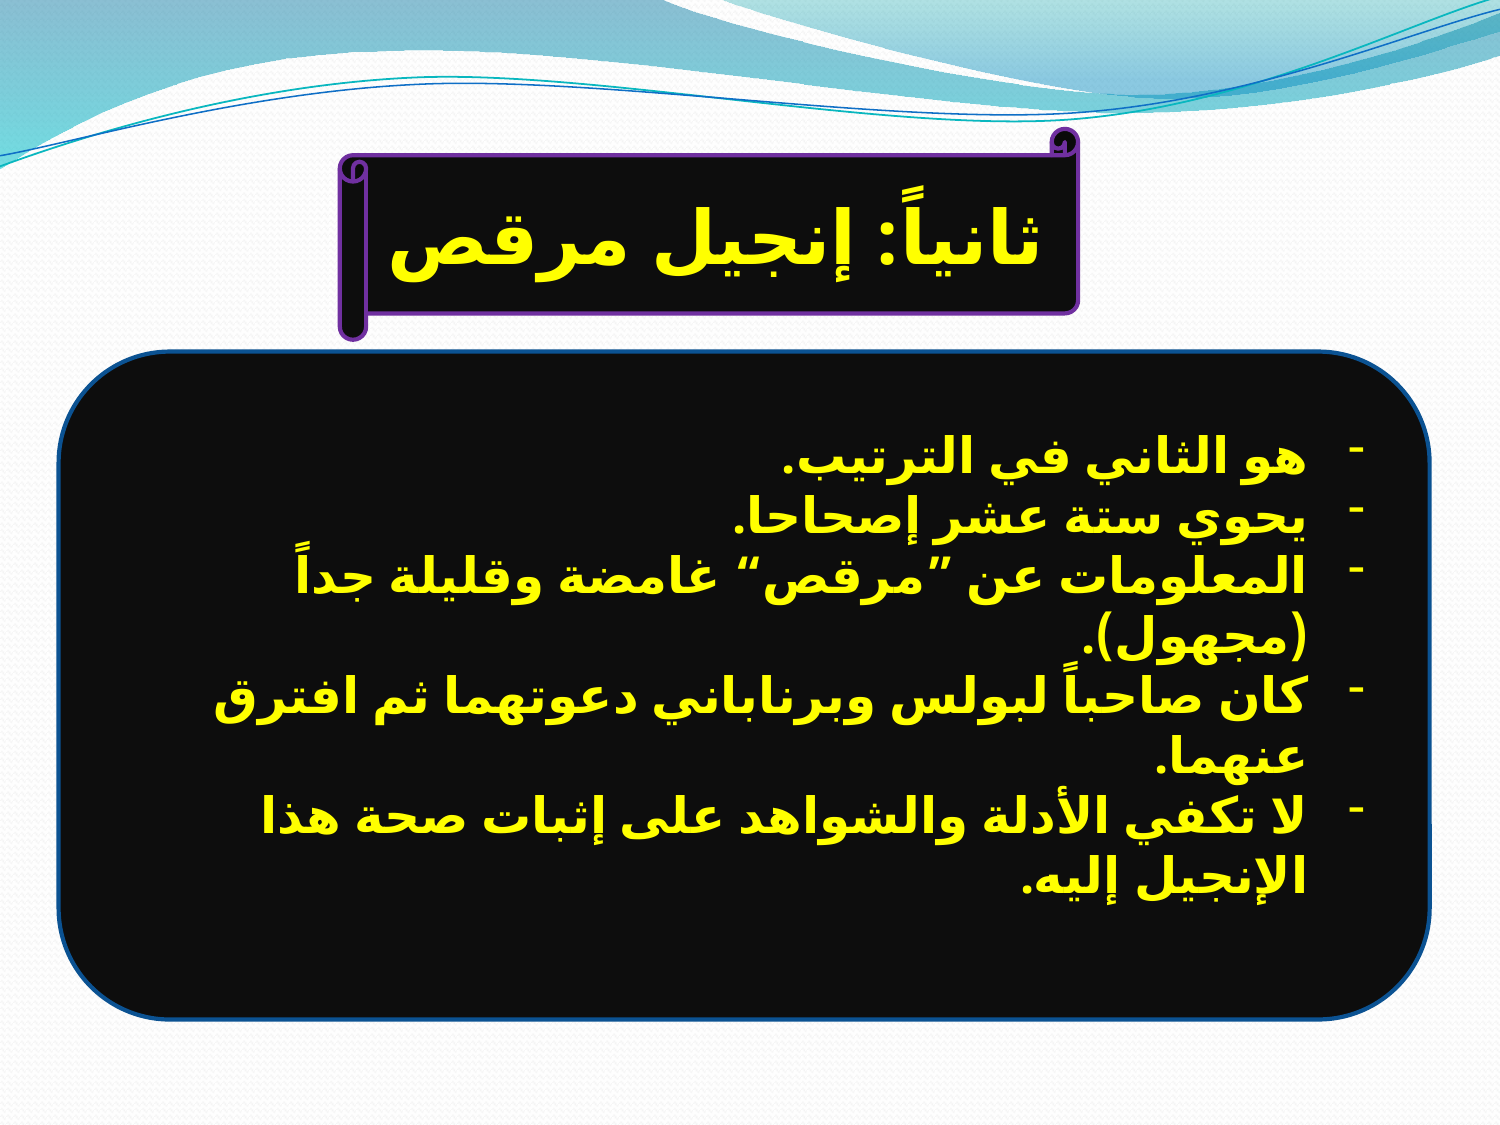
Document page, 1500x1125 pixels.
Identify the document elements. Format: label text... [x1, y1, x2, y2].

text_box ثانياً: إنجيل مرقص [337, 126, 1081, 342]
text_box هو الثاني في الترتيب. يحوي ستة عشر إصحاحا. المعلومات عن ”مرقص“ غامضة وقليلة جداً (مجهول). كان صاحباً لبولس وبرناباني دعوتهما ثم افترق عنهما. لا تكفي الأدلة والشواهد على إثبات صحة هذا الإنجيل إليه. [56, 349, 1432, 1022]
